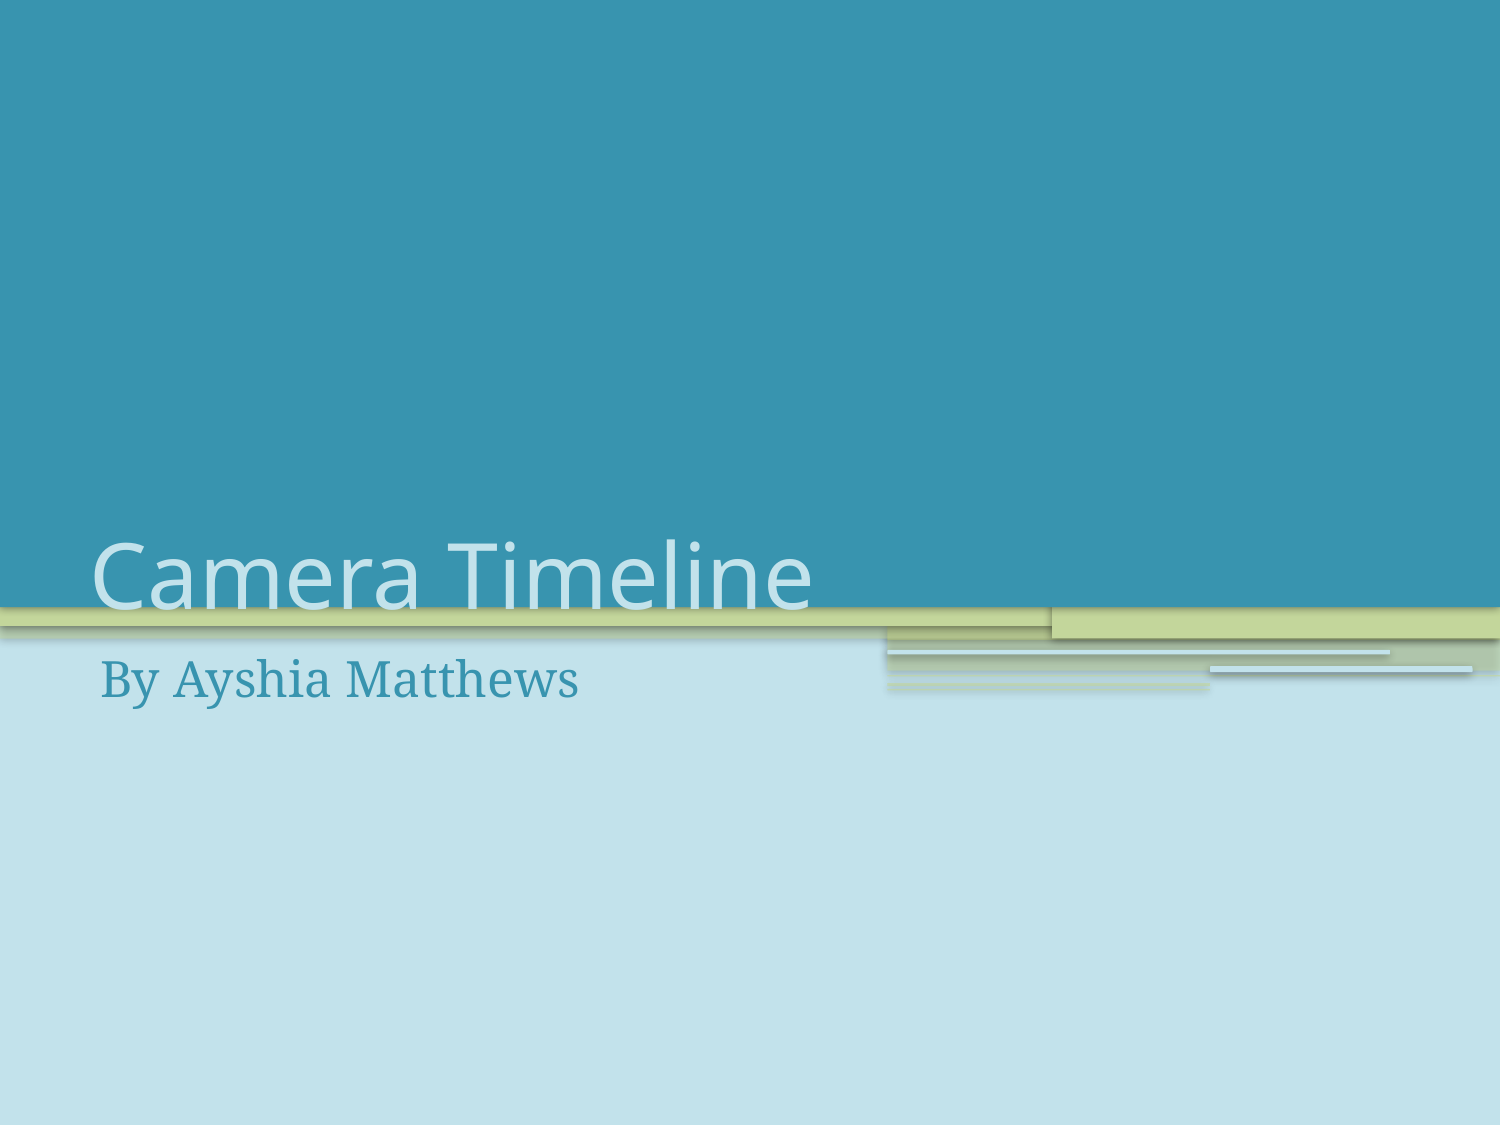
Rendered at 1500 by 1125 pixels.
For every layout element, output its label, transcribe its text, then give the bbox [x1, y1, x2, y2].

title Camera Timeline [75, 394, 1463, 636]
subtitle By Ayshia Matthews [75, 639, 888, 928]
